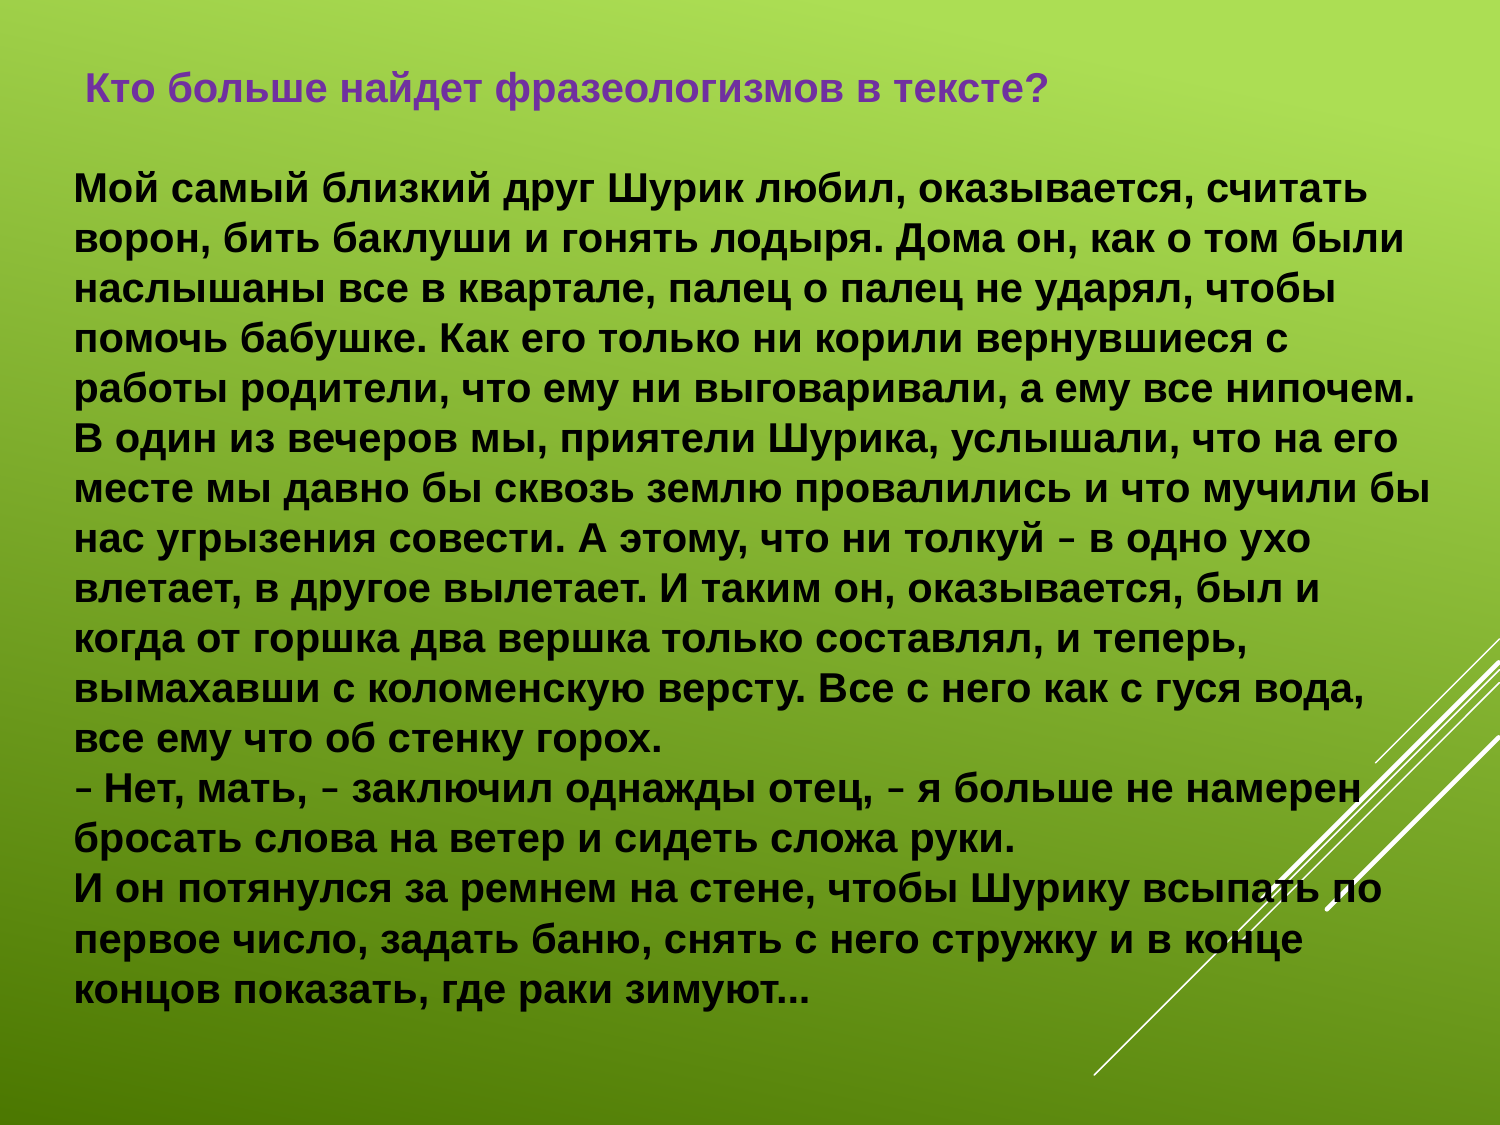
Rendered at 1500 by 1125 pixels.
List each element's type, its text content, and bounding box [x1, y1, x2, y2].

text_box Кто больше найдет фразеологизмов в тексте? Мой самый близкий друг Шурик любил, оказывается, считать ворон, бить баклуши и гонять лодыря. Дома он, как о том были наслышаны все в квартале, палец о палец не ударял, чтобы помочь бабушке. Как его только ни корили вернувшиеся с работы родители, что ему ни выговаривали, а ему все нипочем. В один из вечеров мы, приятели Шурика, услышали, что на его месте мы давно бы сквозь землю провалились и что мучили бы нас угрызения совести. А этому, что ни толкуй – в одно ухо влетает, в другое вылетает. И таким он, оказывается, был и когда от горшка два вершка только составлял, и теперь, вымахавши с коломенскую версту. Все с него как с гуся вода, все ему что об стенку горох. – Нет, мать, – заключил однажды отец, – я больше не намерен бросать слова на ветер и сидеть сложа руки. И он потянулся за ремнем на стене, чтобы Шурику всыпать по первое число, задать баню, снять с него стружку и в конце концов показать, где раки зимуют... [58, 53, 1453, 1069]
